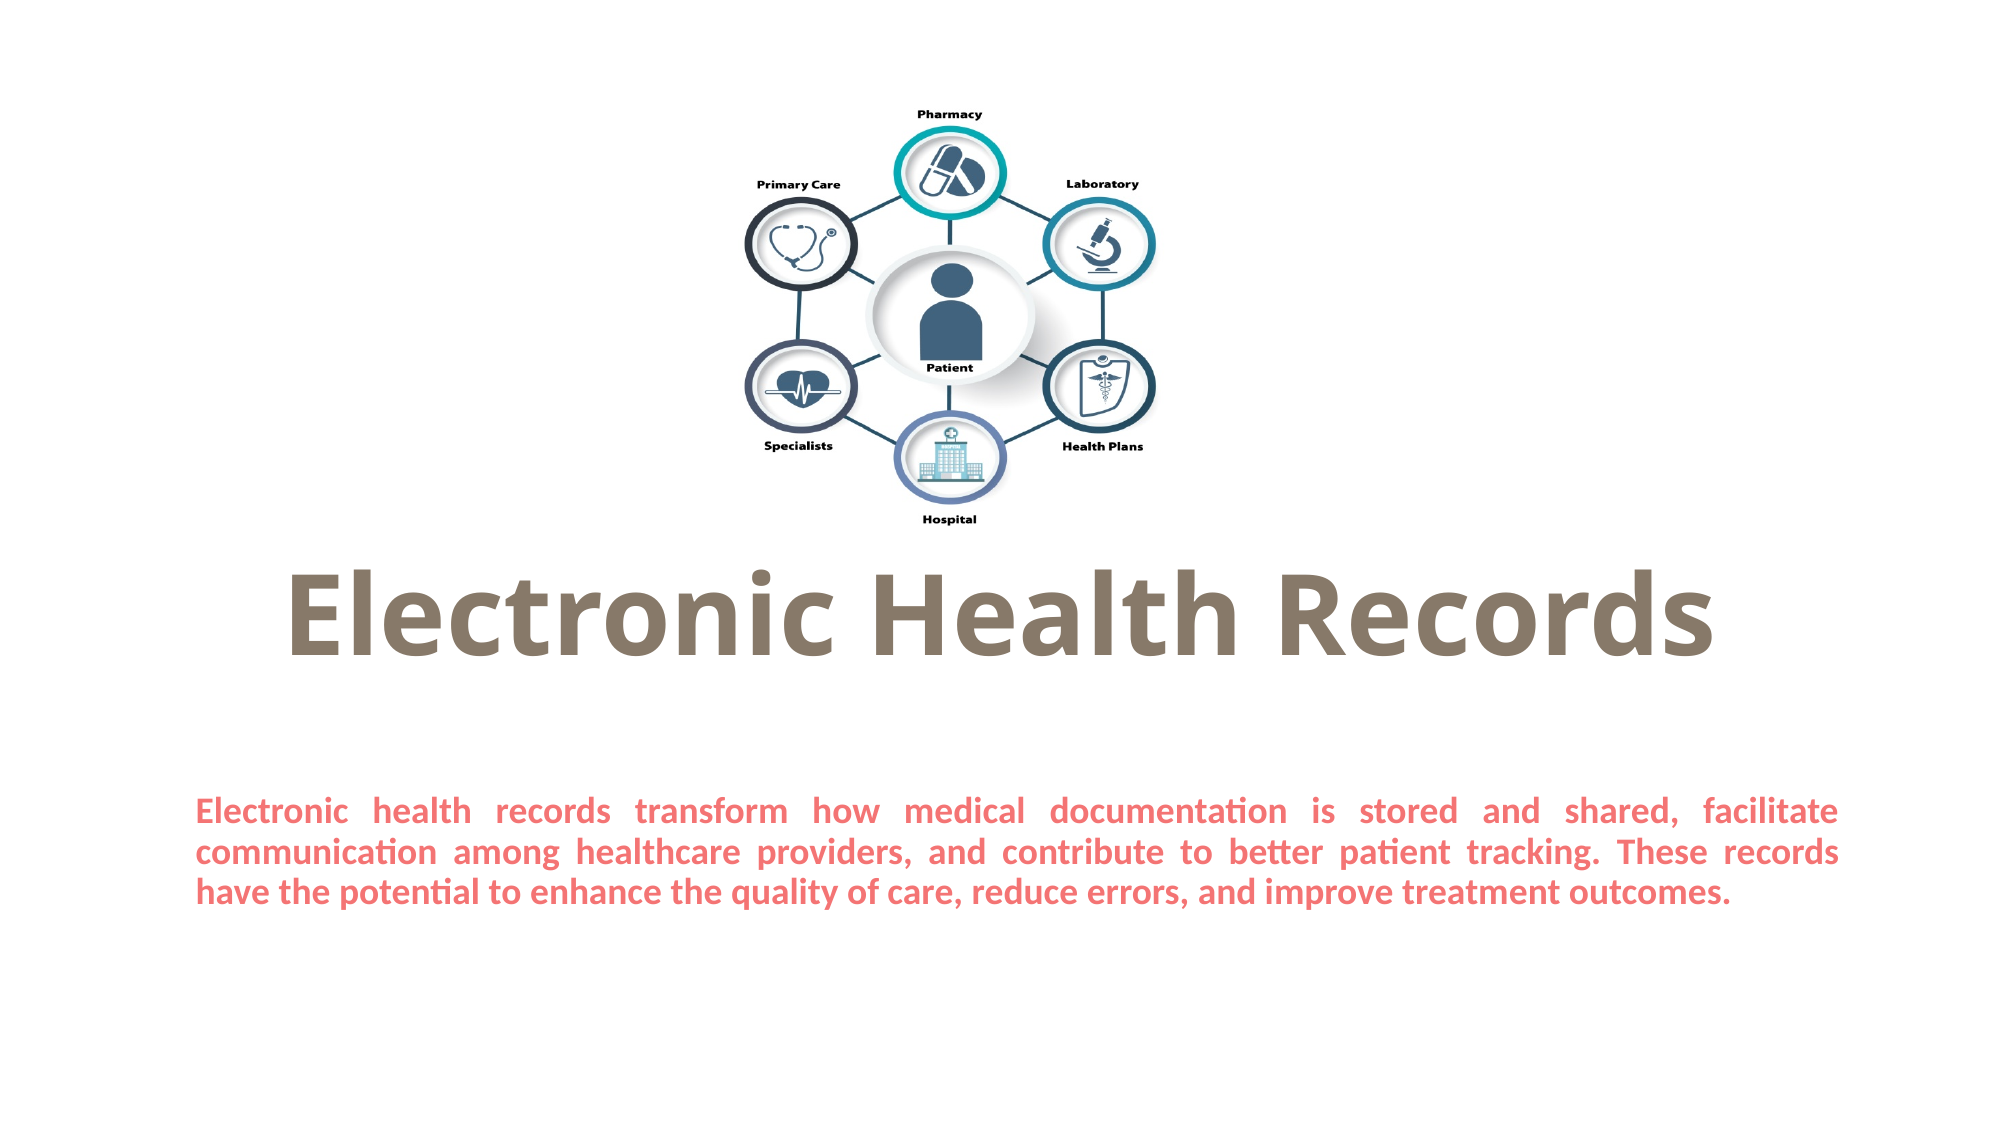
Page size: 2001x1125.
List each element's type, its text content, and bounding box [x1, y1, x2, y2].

title Electronic Health Records [101, 512, 1899, 688]
picture [727, 108, 1173, 527]
list Electronic health records transform how medical documentation is stored and shared, facilitate communication among healthcare providers, and contribute to better patient tracking. These records have the potential to enhance the quality of care, reduce errors, and improve treatment outcomes. [180, 784, 1856, 915]
